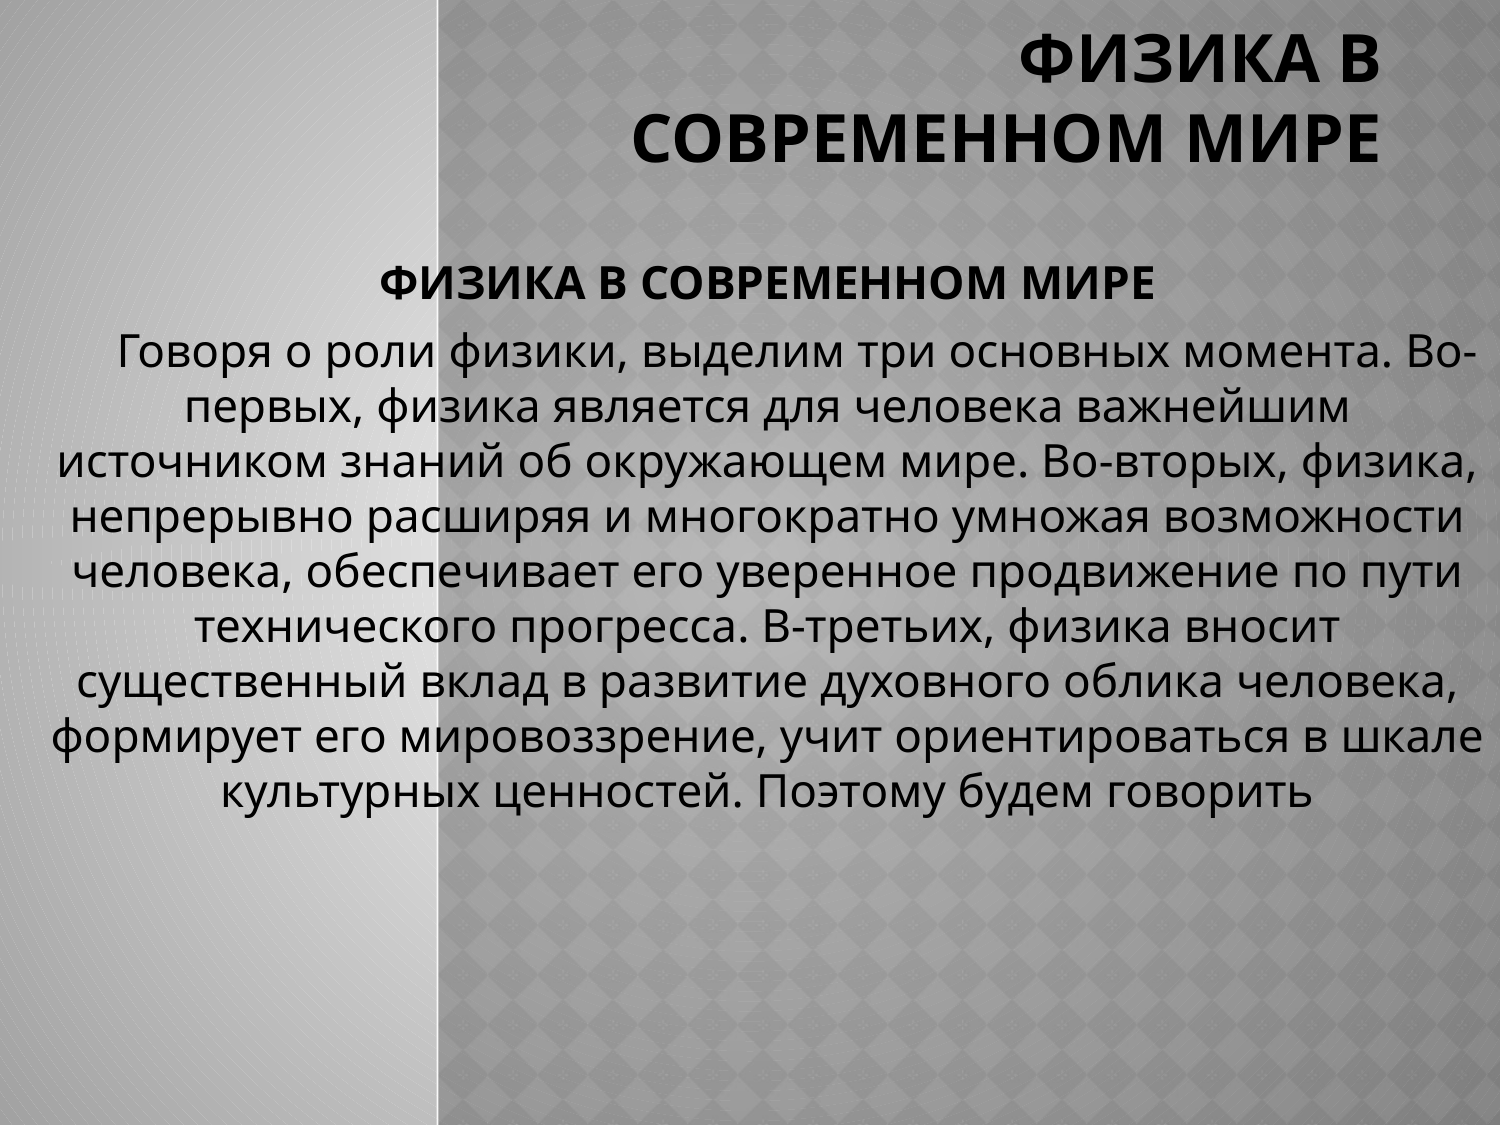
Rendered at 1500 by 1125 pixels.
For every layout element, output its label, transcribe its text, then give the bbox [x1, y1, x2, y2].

title ФИЗИКА В СОВРЕМЕННОМ МИРЕ [552, 87, 1390, 176]
subtitle ФИЗИКА В СОВРЕМЕННОМ МИРЕ Говоря о роли физики, выделим три основных момента. Во-первых, физика является для человека важнейшим источником знаний об окружающем мире. Во-вторых, физика, непрерывно расширяя и многократно умножая возможности человека, обеспечивает его уверенное продвижение по пути технического прогресса. В-третьих, физика вносит существенный вклад в развитие духовного облика человека, формирует его мировоззрение, учит ориентироваться в шкале культурных ценностей. Поэтому будем говорить [35, 199, 1500, 1067]
